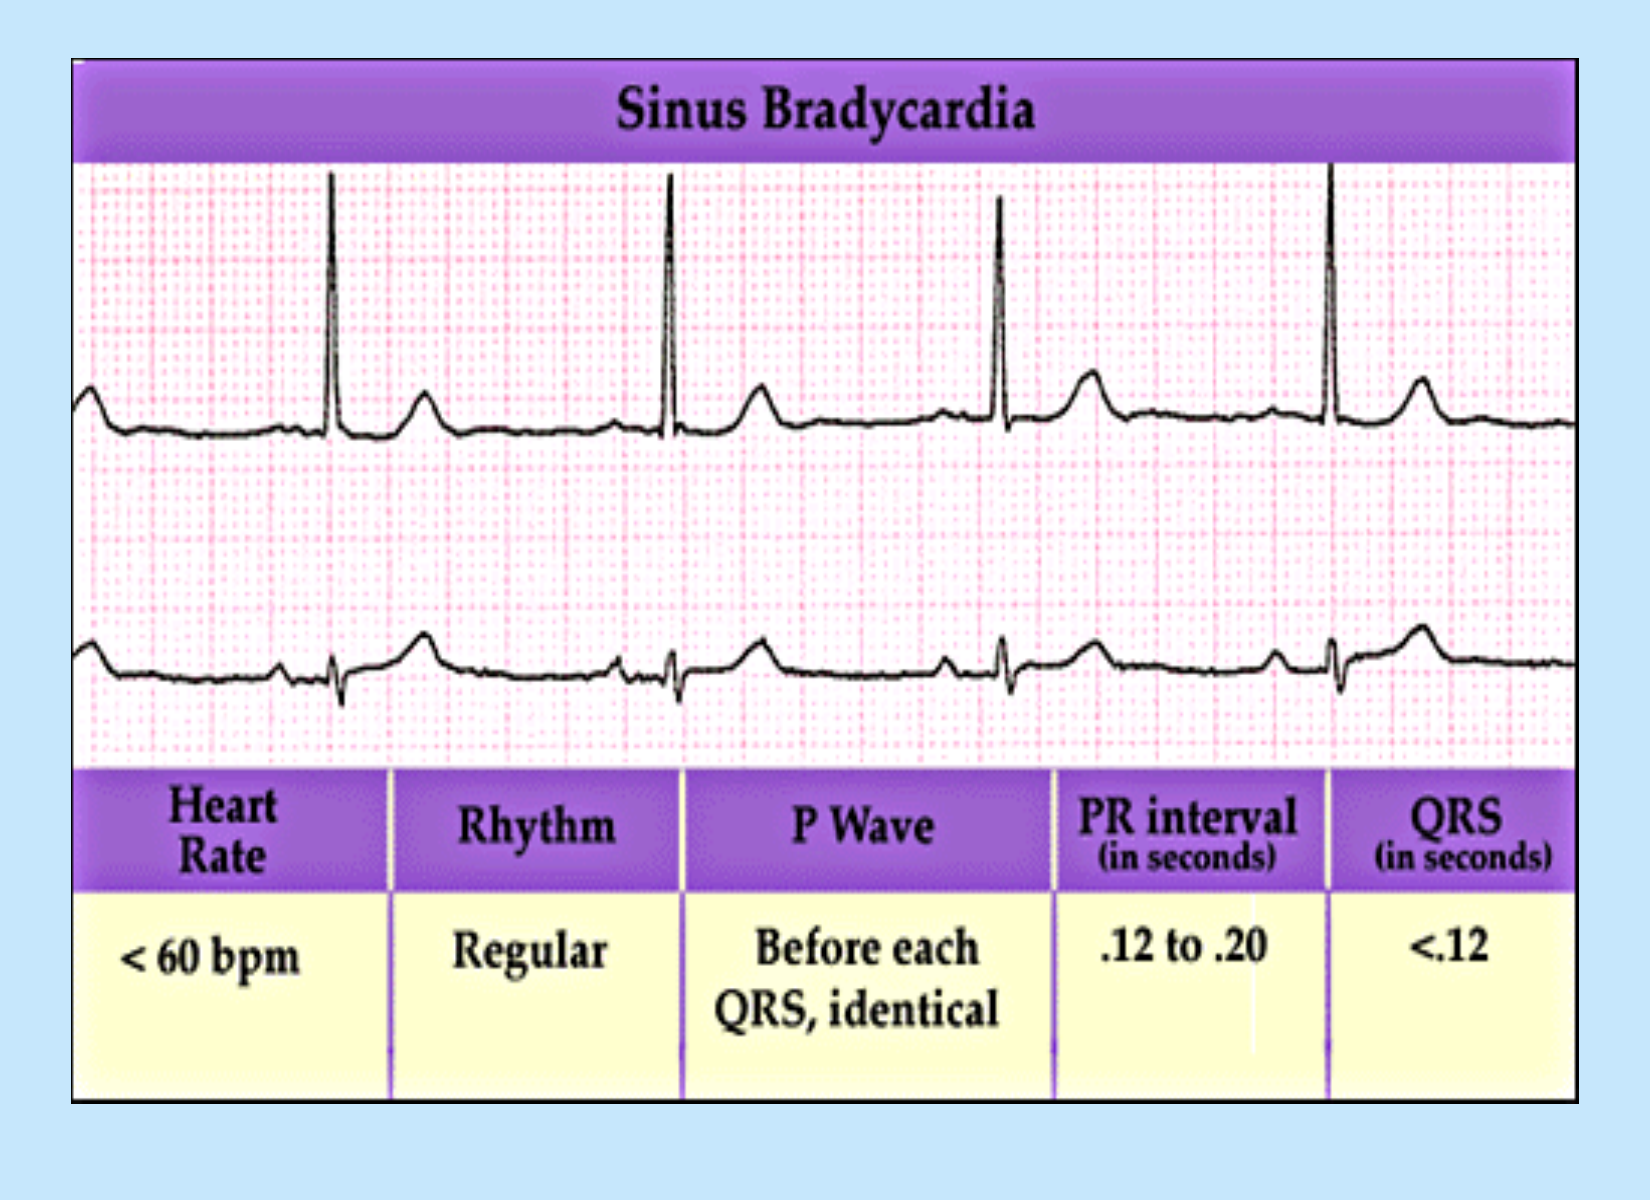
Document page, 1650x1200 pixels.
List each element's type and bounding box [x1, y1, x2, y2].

picture [71, 58, 1579, 1105]
